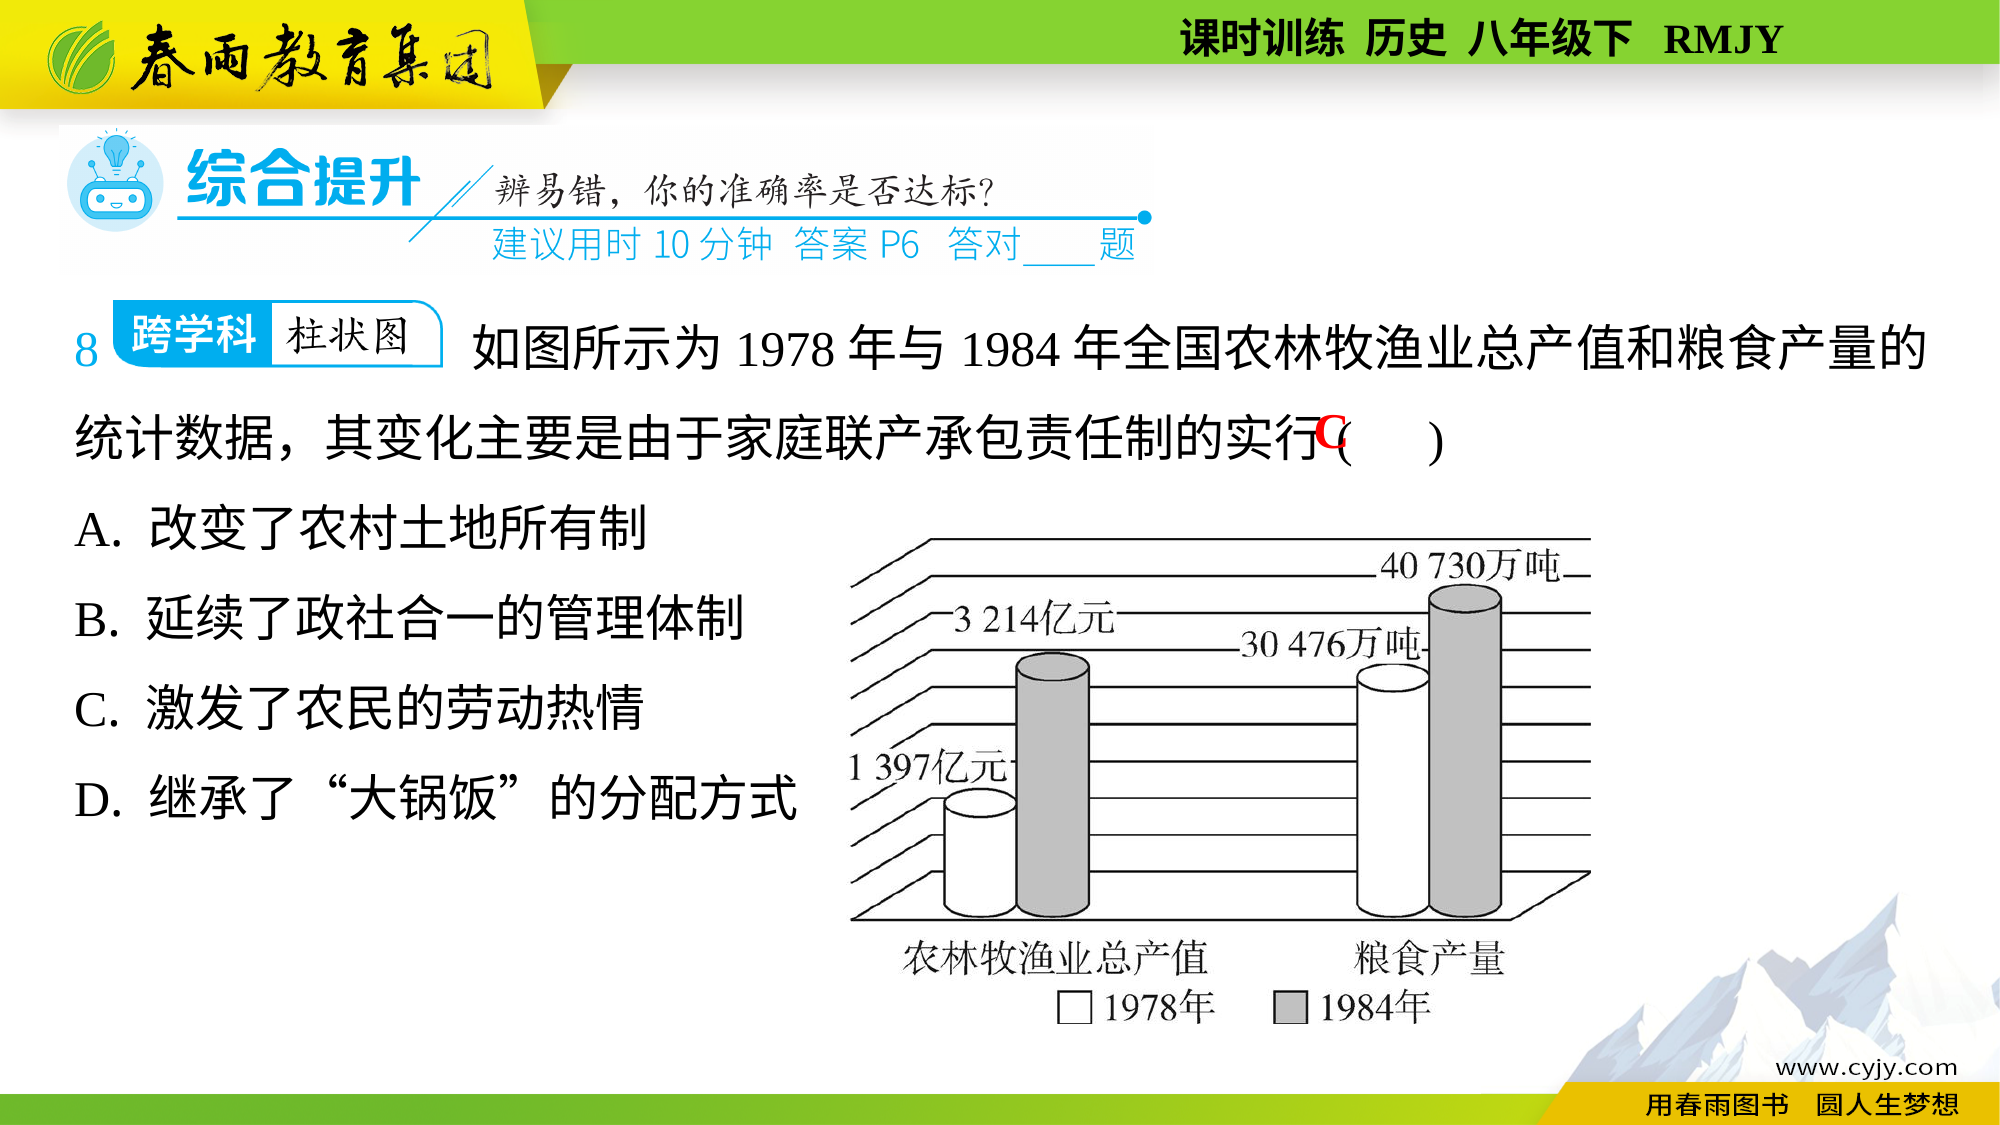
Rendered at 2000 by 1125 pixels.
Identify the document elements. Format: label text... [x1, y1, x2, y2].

text_box C [1298, 391, 1365, 467]
list 8 如图所示为1978年与1984年全国农林牧渔业总产值和粮食产量的统计数据，其变化主要是由于家庭联产承包责任制的实行( ) A. 改变了农村土地所有制 B. 延续了政社合一的管理体制 C. 激发了农民的劳动热情 D. 继承了“大锅饭”的分配方式 [59, 278, 1944, 840]
picture [0, 0, 2000, 1125]
